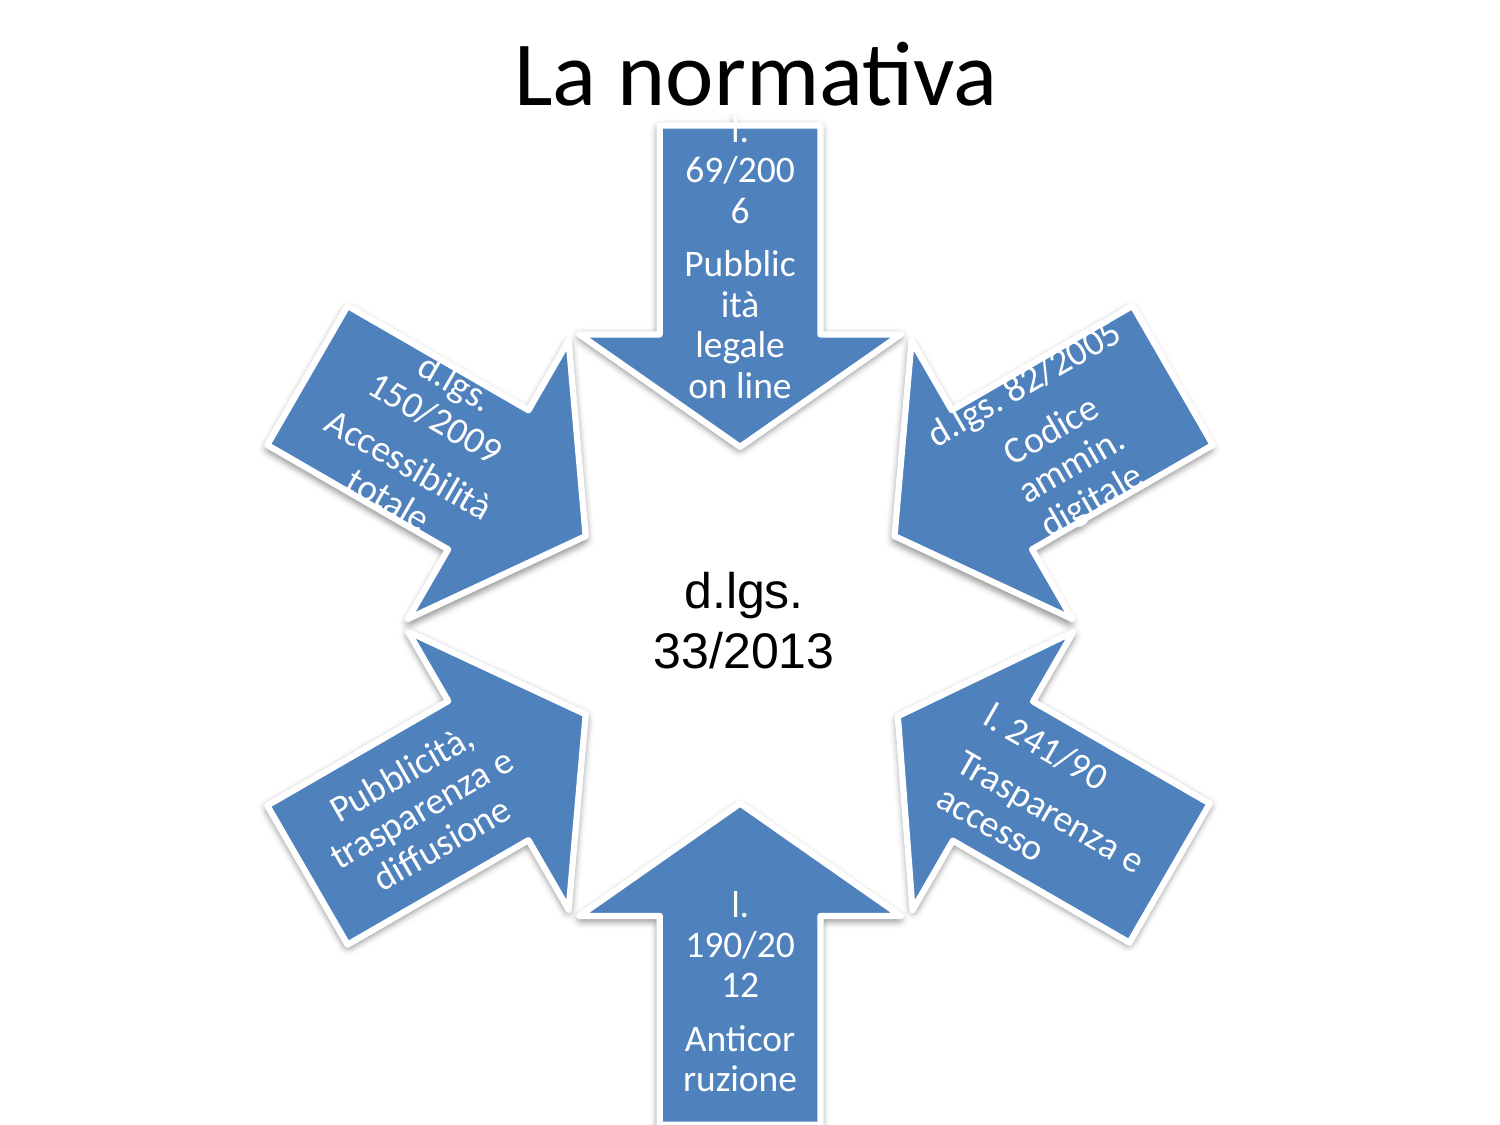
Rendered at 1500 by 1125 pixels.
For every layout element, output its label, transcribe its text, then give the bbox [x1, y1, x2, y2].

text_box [111, 125, 1369, 1125]
title La normativa [76, 0, 1436, 138]
